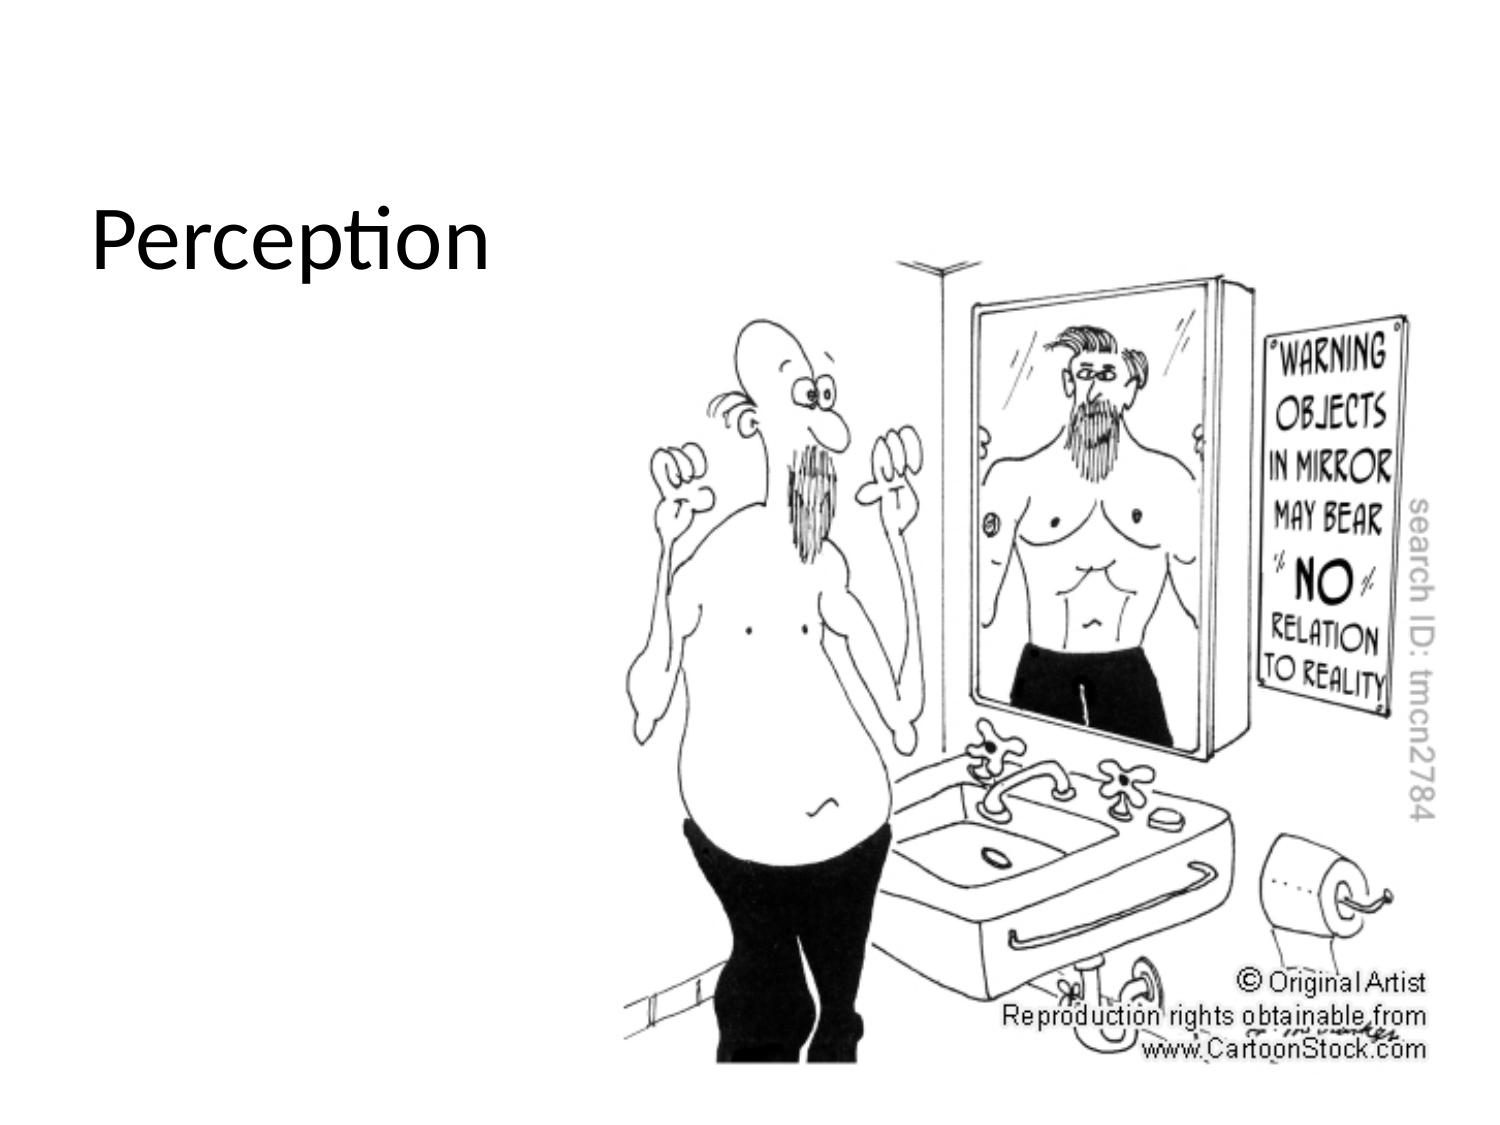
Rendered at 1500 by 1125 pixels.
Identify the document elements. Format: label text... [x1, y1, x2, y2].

title Perception [75, 112, 1350, 354]
picture [612, 249, 1438, 1076]
